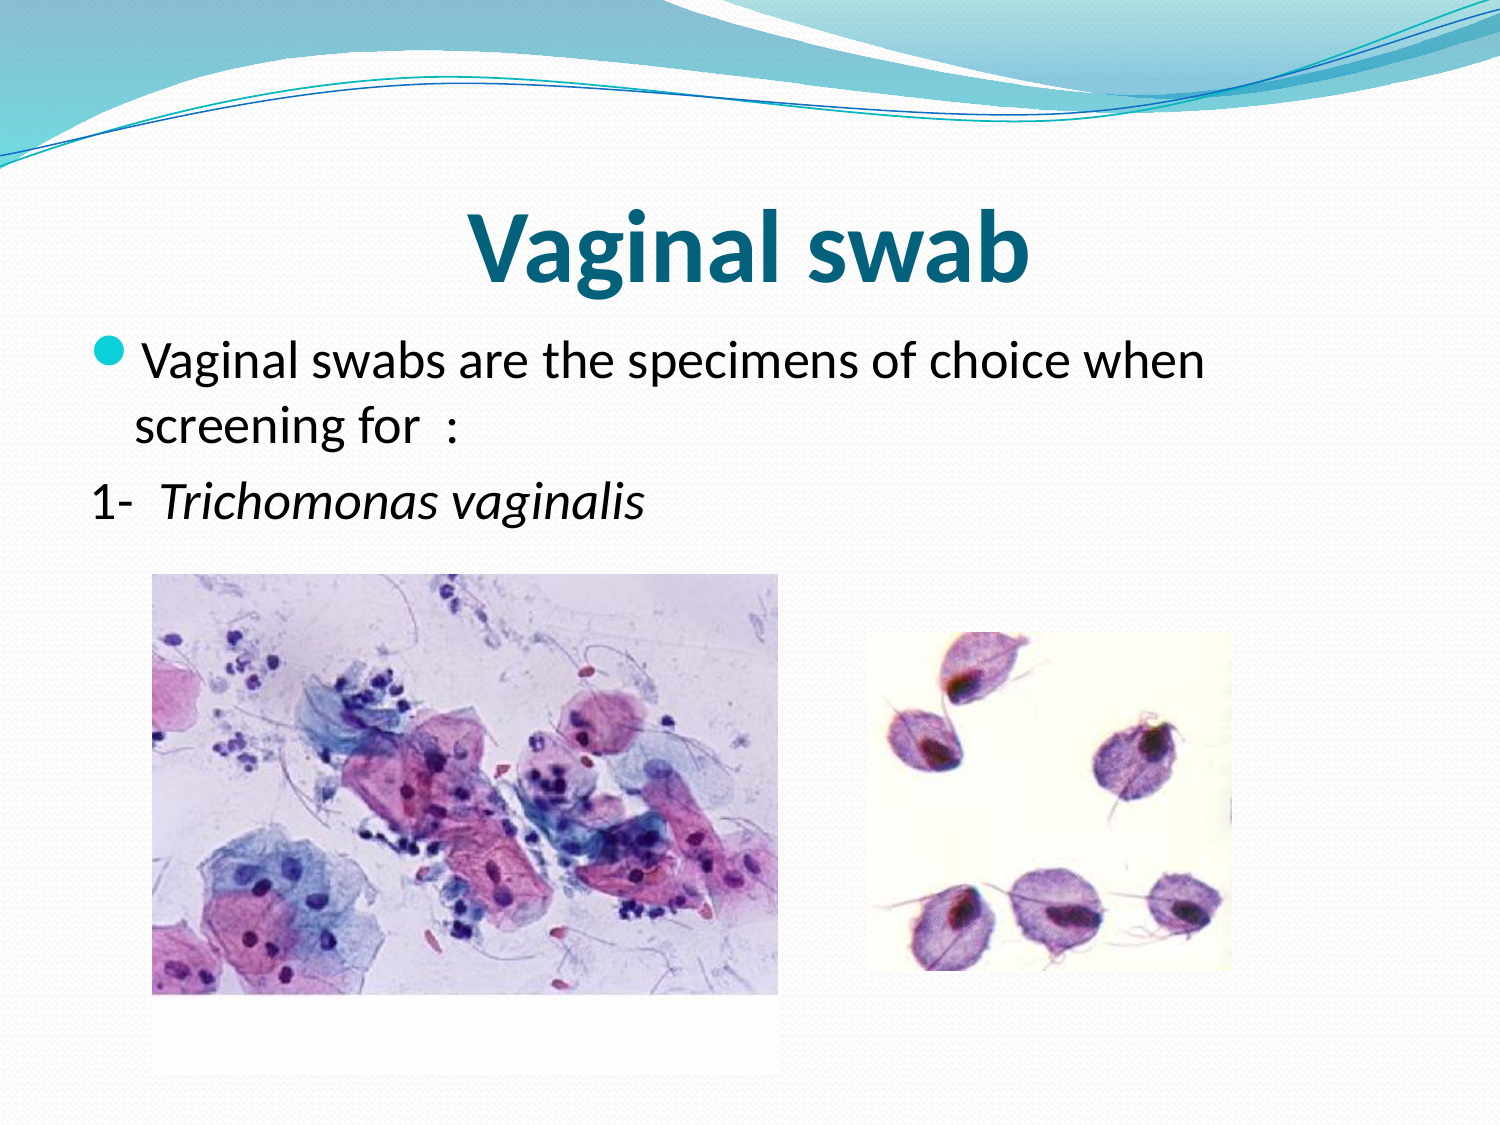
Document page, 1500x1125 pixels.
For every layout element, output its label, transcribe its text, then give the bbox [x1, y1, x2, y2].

picture [866, 632, 1232, 971]
title Vaginal swab [75, 115, 1425, 303]
list Vaginal swabs are the specimens of choice when screening for : 1- Trichomonas vaginalis [75, 317, 1425, 1038]
picture [152, 573, 778, 1075]
